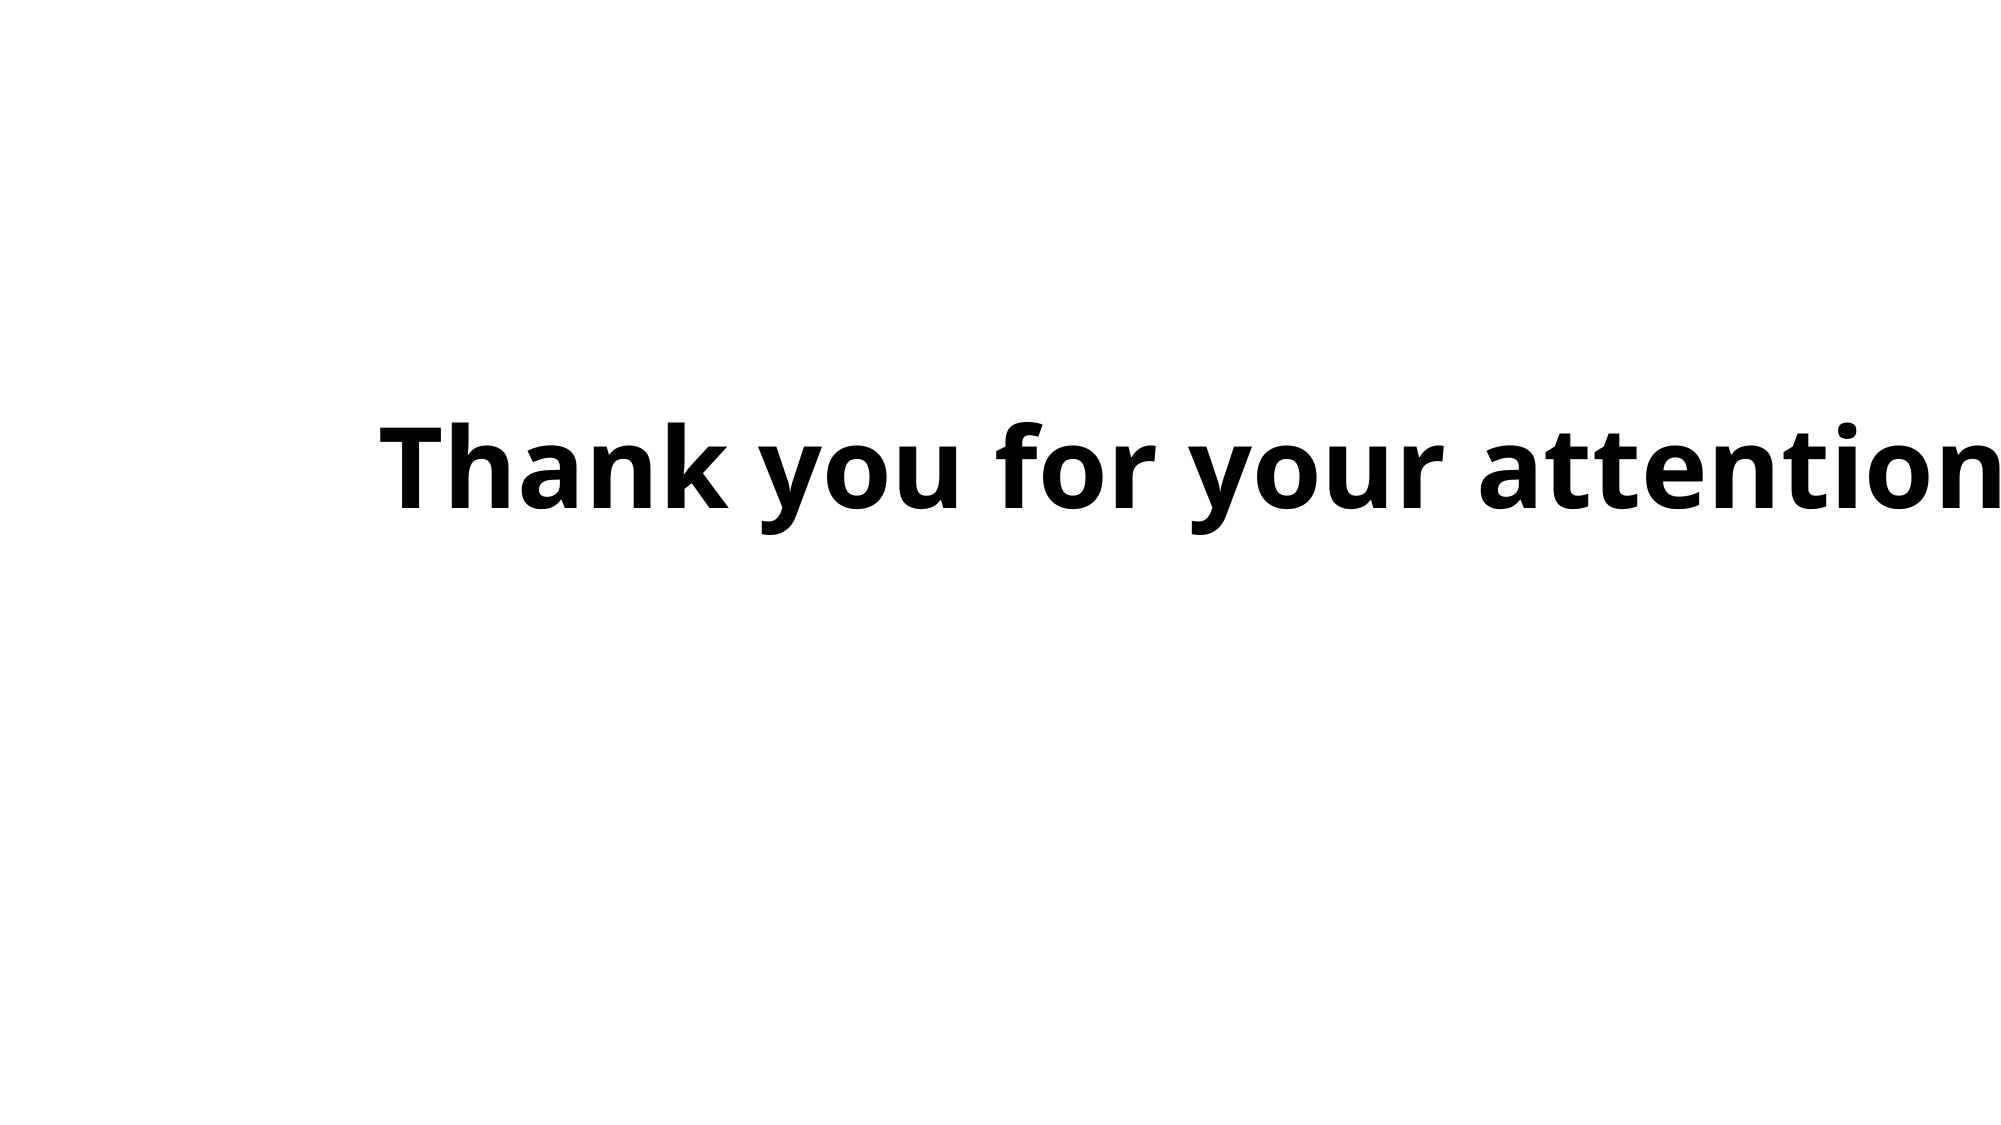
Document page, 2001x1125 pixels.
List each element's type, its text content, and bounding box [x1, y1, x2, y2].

title Thank you for your attention [363, 431, 2000, 649]
